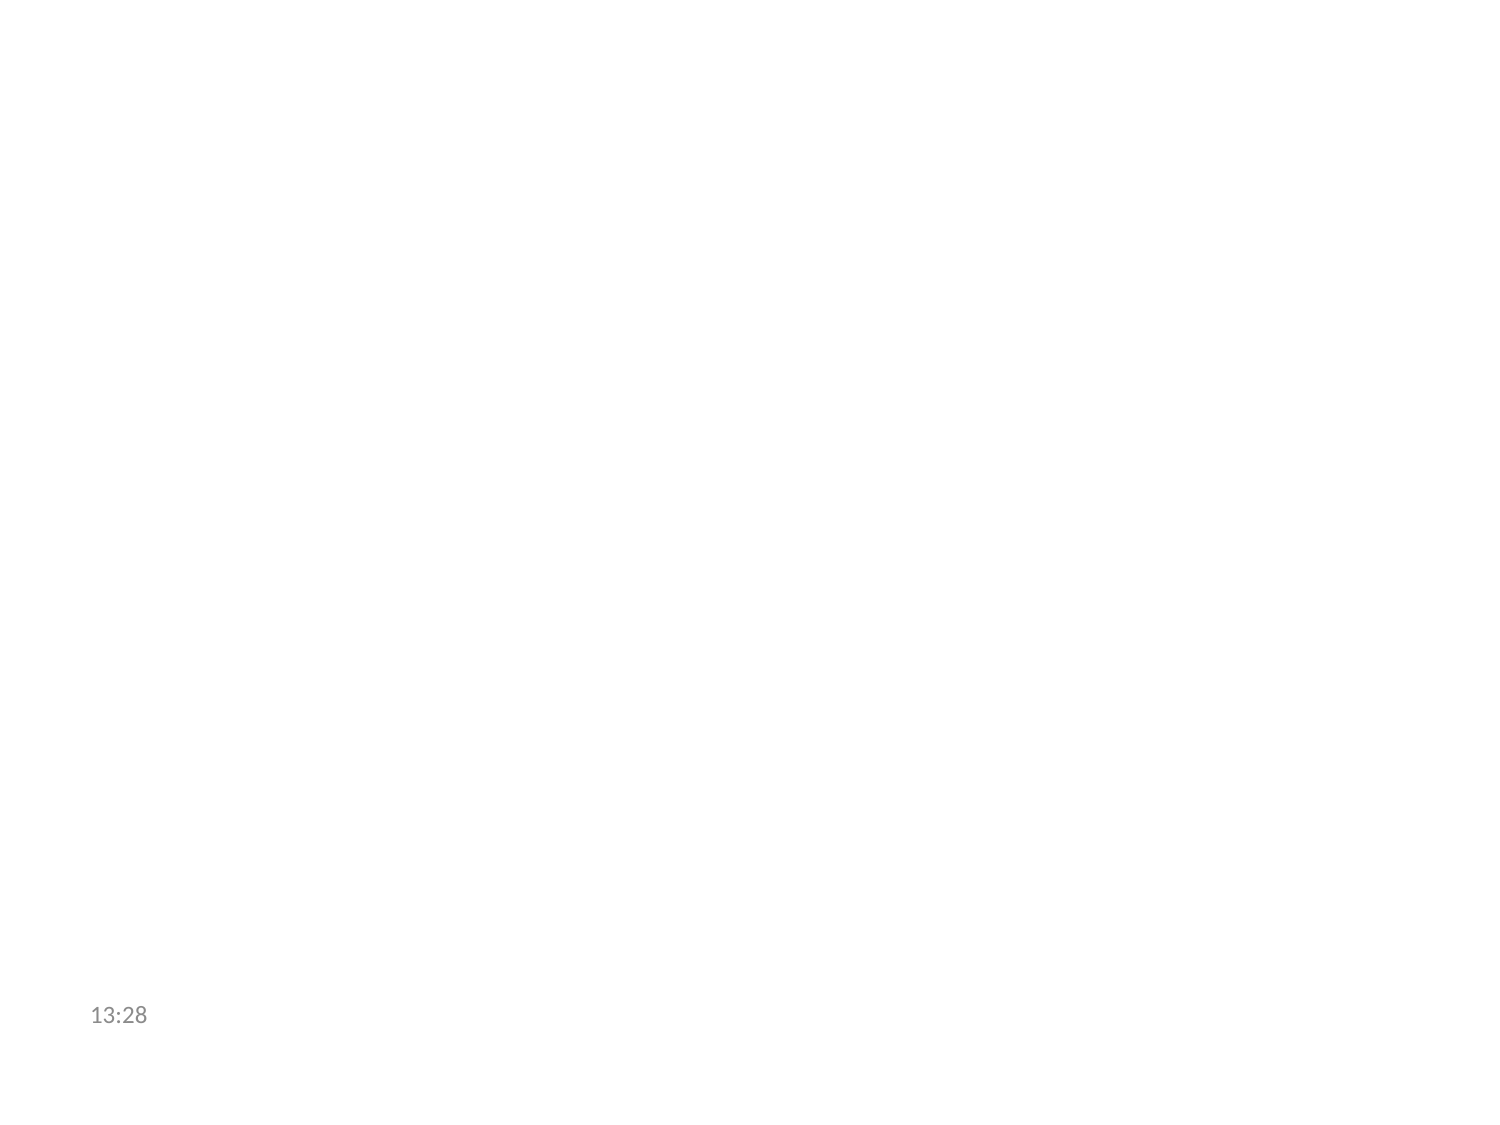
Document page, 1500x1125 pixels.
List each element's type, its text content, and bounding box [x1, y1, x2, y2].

text_box 15:35 [75, 983, 425, 1044]
